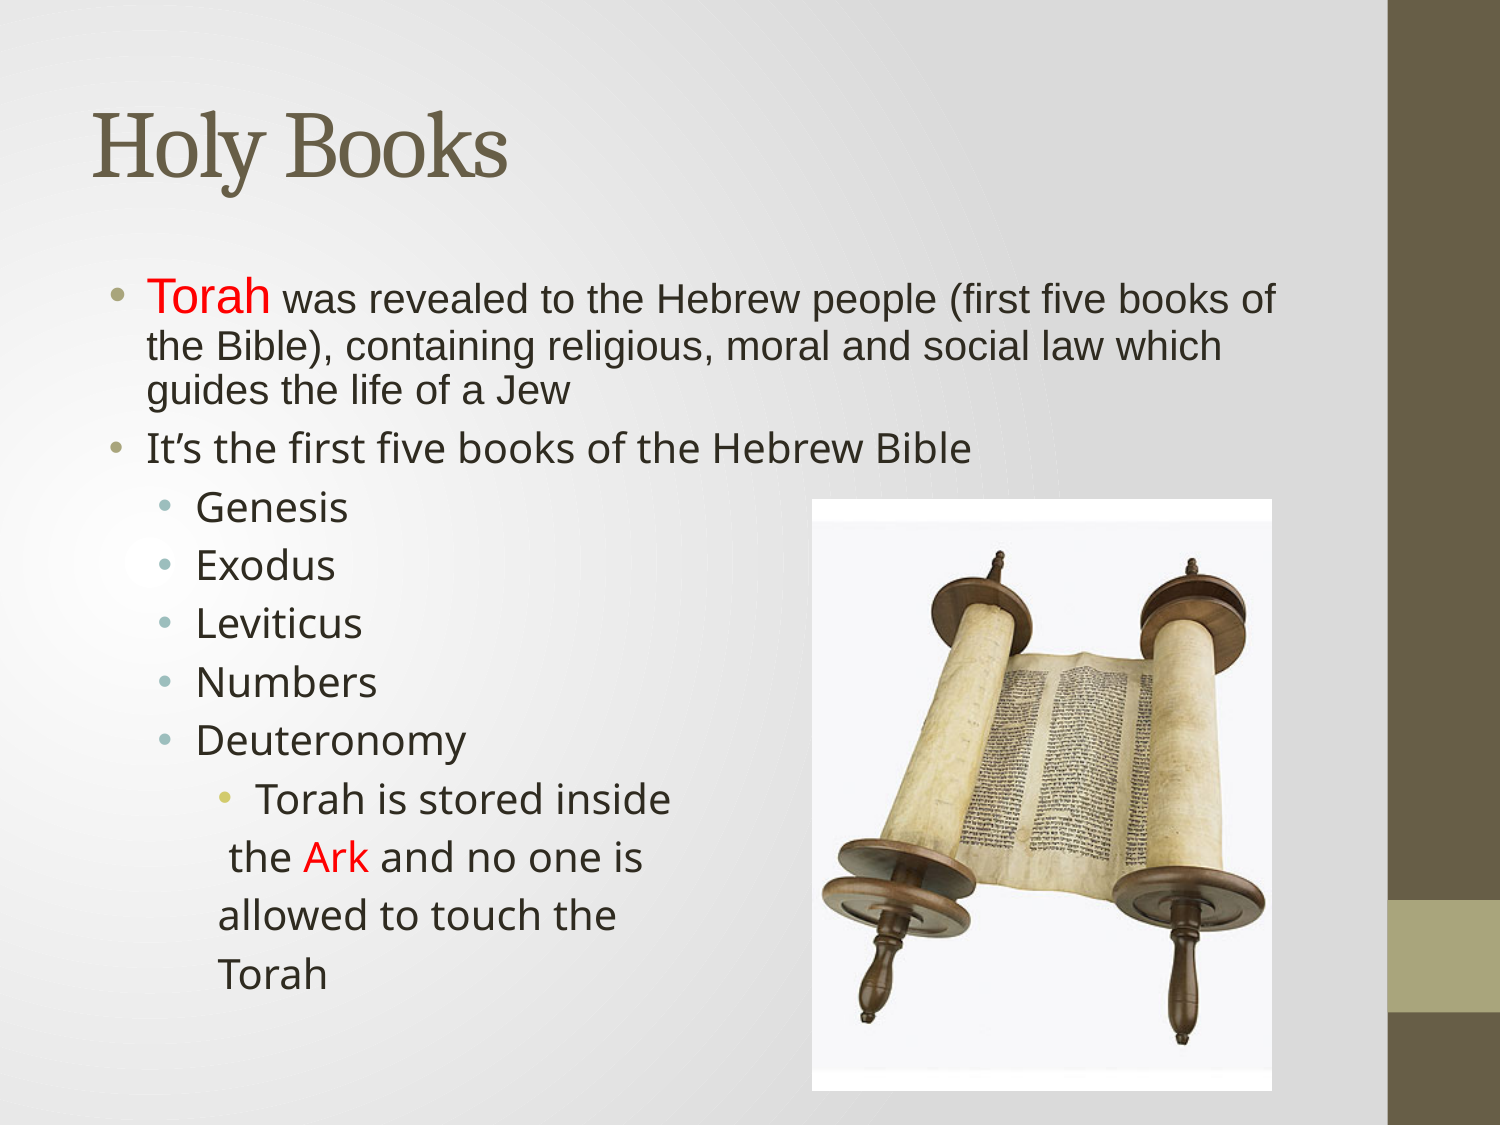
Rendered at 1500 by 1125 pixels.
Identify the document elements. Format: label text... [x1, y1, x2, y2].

title Holy Books [75, 45, 1325, 233]
list Torah was revealed to the Hebrew people (first five books of the Bible), containing religious, moral and social law which guides the life of a Jew It’s the first five books of the Hebrew Bible Genesis Exodus Leviticus Numbers Deuteronomy Torah is stored inside the Ark and no one is allowed to touch the Torah [75, 262, 1325, 1050]
picture [811, 499, 1273, 1092]
